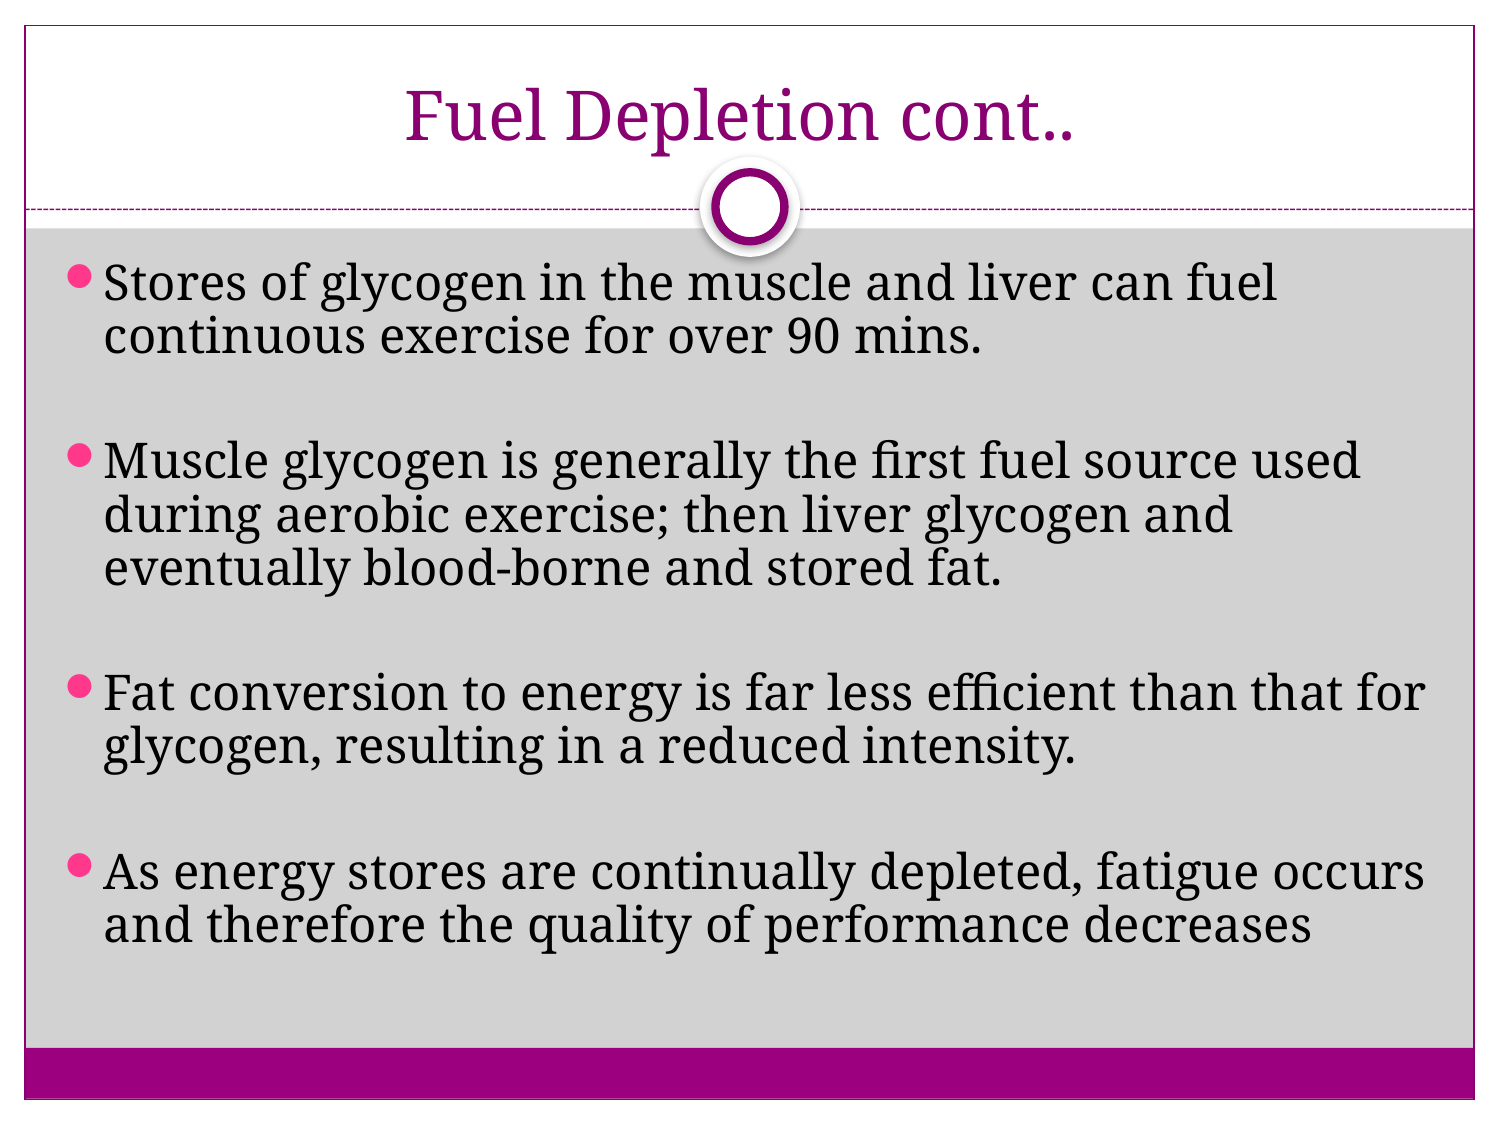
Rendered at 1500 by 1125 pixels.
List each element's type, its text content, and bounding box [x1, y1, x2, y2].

title Fuel Depletion cont.. [49, 37, 1450, 162]
list Stores of glycogen in the muscle and liver can fuel continuous exercise for over 90 mins. Muscle glycogen is generally the first fuel source used during aerobic exercise; then liver glycogen and eventually blood-borne and stored fat. Fat conversion to energy is far less efficient than that for glycogen, resulting in a reduced intensity. As energy stores are continually depleted, fatigue occurs and therefore the quality of performance decreases [49, 250, 1445, 1001]
